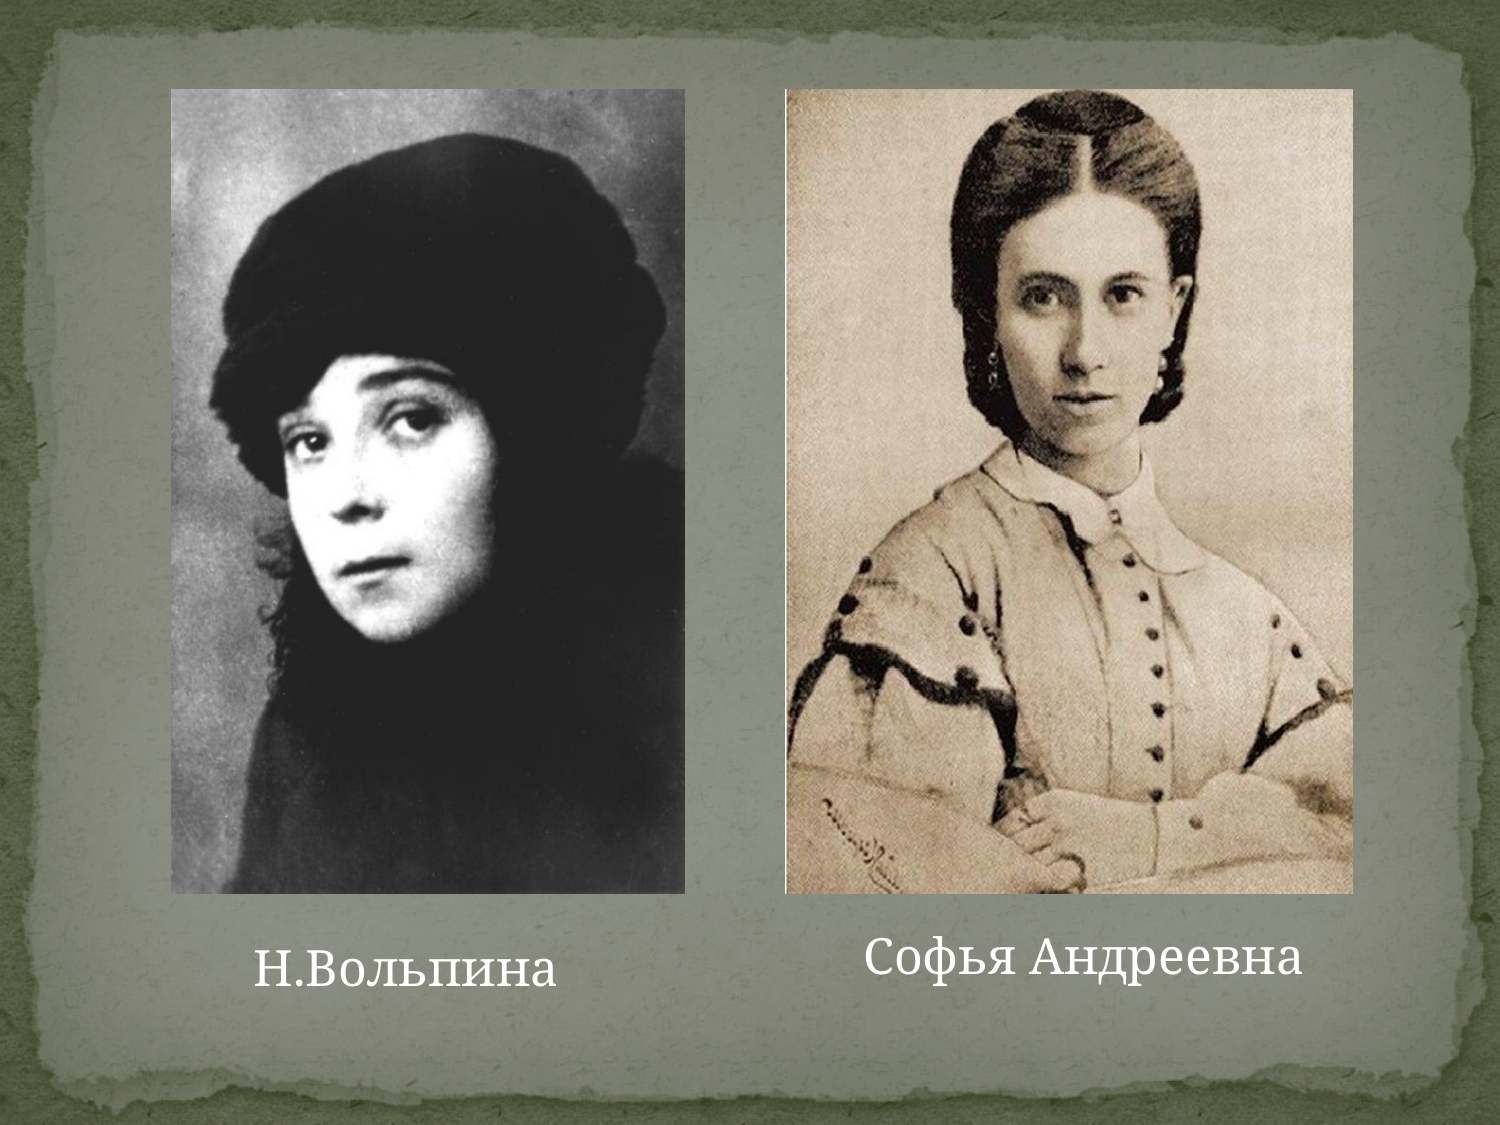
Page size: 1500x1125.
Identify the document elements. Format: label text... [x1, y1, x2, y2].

picture [171, 89, 685, 894]
text_box Софья Андреевна [848, 916, 1320, 992]
text_box Н.Вольпина [238, 928, 574, 1004]
picture [785, 89, 1353, 894]
